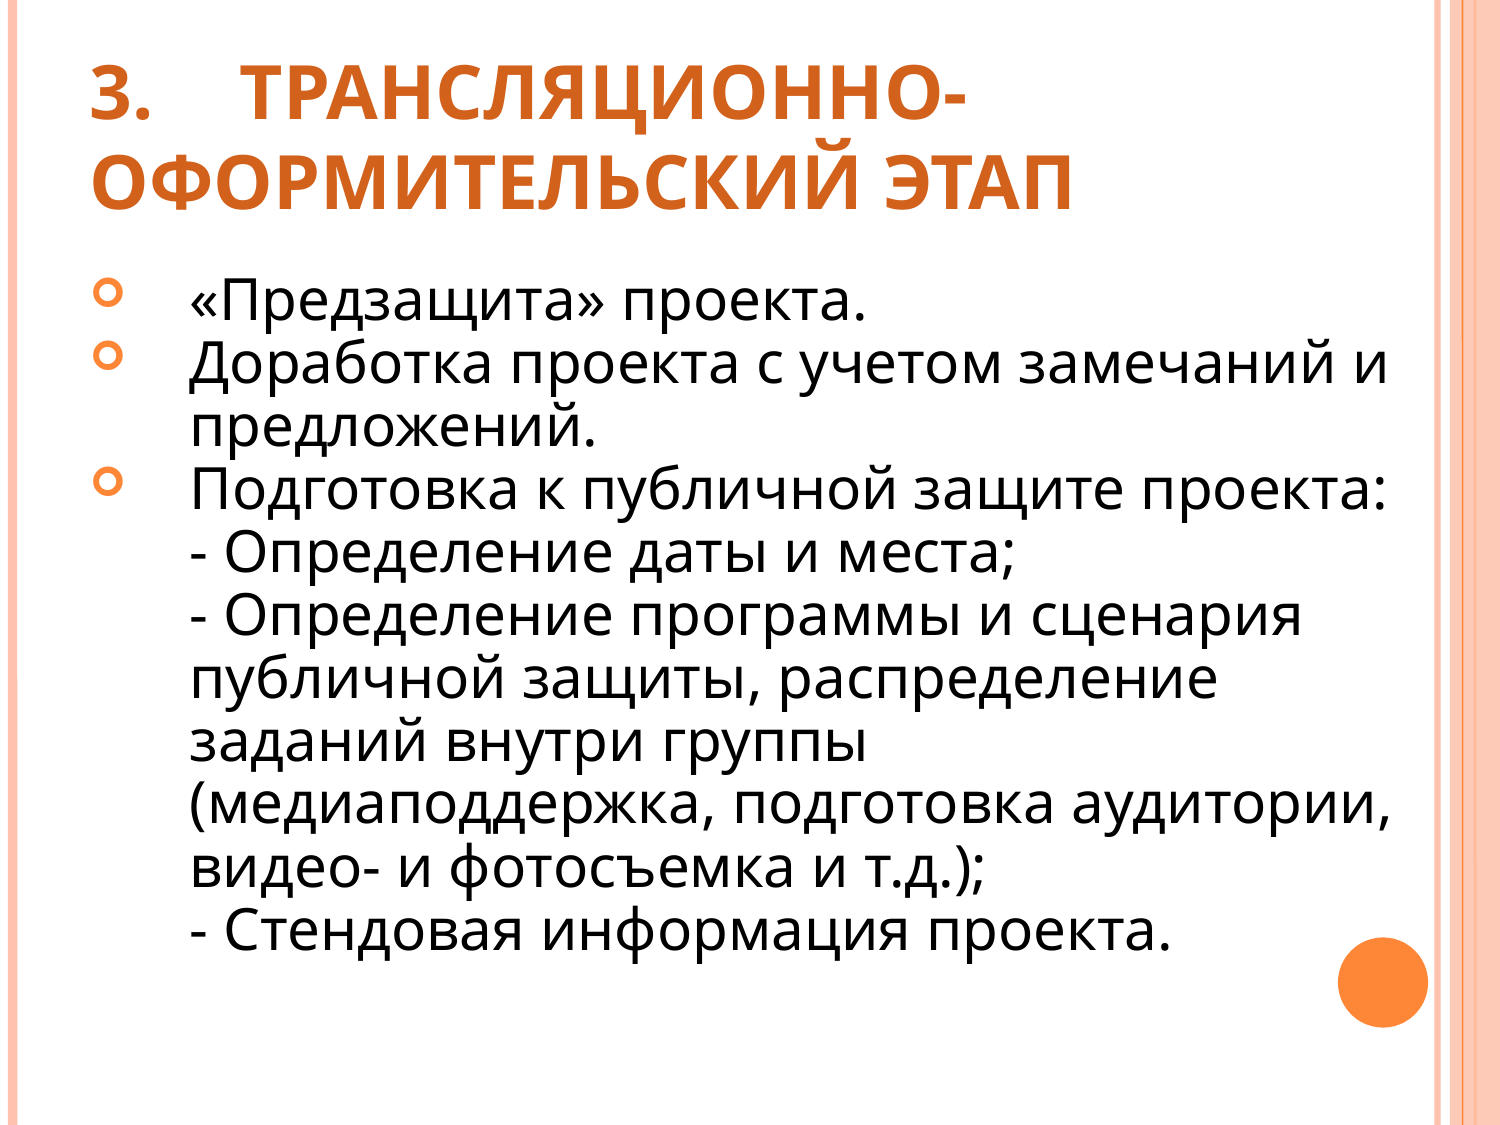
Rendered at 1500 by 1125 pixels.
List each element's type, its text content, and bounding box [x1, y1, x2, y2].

text_box 3. ТРАНСЛЯЦИОННО-ОФОРМИТЕЛЬСКИЙ ЭТАП [74, 45, 1300, 233]
text_box «Предзащита» проекта. Доработка проекта с учетом замечаний и предложений. Подготовка к публичной защите проекта: - Определение даты и места; - Определение программы и сценария публичной защиты, распределение заданий внутри группы (медиаподдержка, подготовка аудитории, видео- и фотосъемка и т.д.); - Стендовая информация проекта. [74, 262, 1425, 1094]
